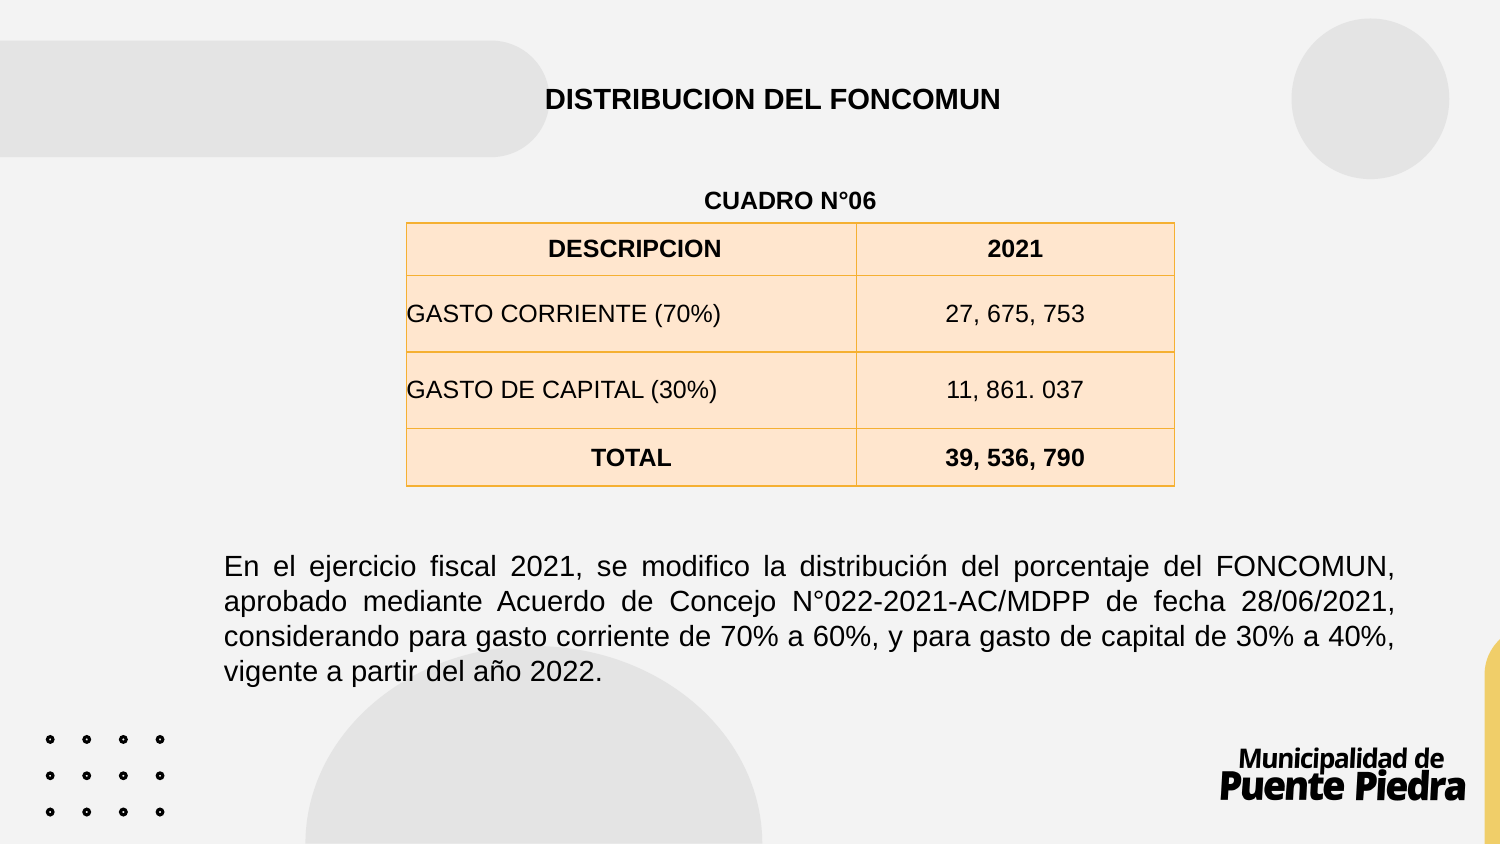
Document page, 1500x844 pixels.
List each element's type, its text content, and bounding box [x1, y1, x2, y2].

text_box CUADRO N°06 [406, 177, 1175, 223]
table_cell 39, 536, 790 [857, 429, 1174, 485]
table_cell TOTAL [407, 429, 856, 485]
text_box DISTRIBUCION DEL FONCOMUN [371, 72, 1175, 123]
table_cell GASTO CORRIENTE (70%) [407, 276, 856, 351]
table_cell 27, 675, 753 [857, 276, 1174, 351]
picture [1187, 719, 1484, 833]
table_cell GASTO DE CAPITAL (30%) [407, 353, 856, 428]
table_header 2021 [857, 224, 1174, 275]
text_box En el ejercicio fiscal 2021, se modifico la distribución del porcentaje del FONCOMUN, aprobado mediante Acuerdo de Concejo N°022-2021-AC/MDPP de fecha 28/06/2021, considerando para gasto corriente de 70% a 60%, y para gasto de capital de 30% a 40%, vigente a partir del año 2022. [133, 531, 1413, 754]
table_header DESCRIPCION [407, 224, 856, 275]
table_cell 11, 861. 037 [857, 353, 1174, 428]
